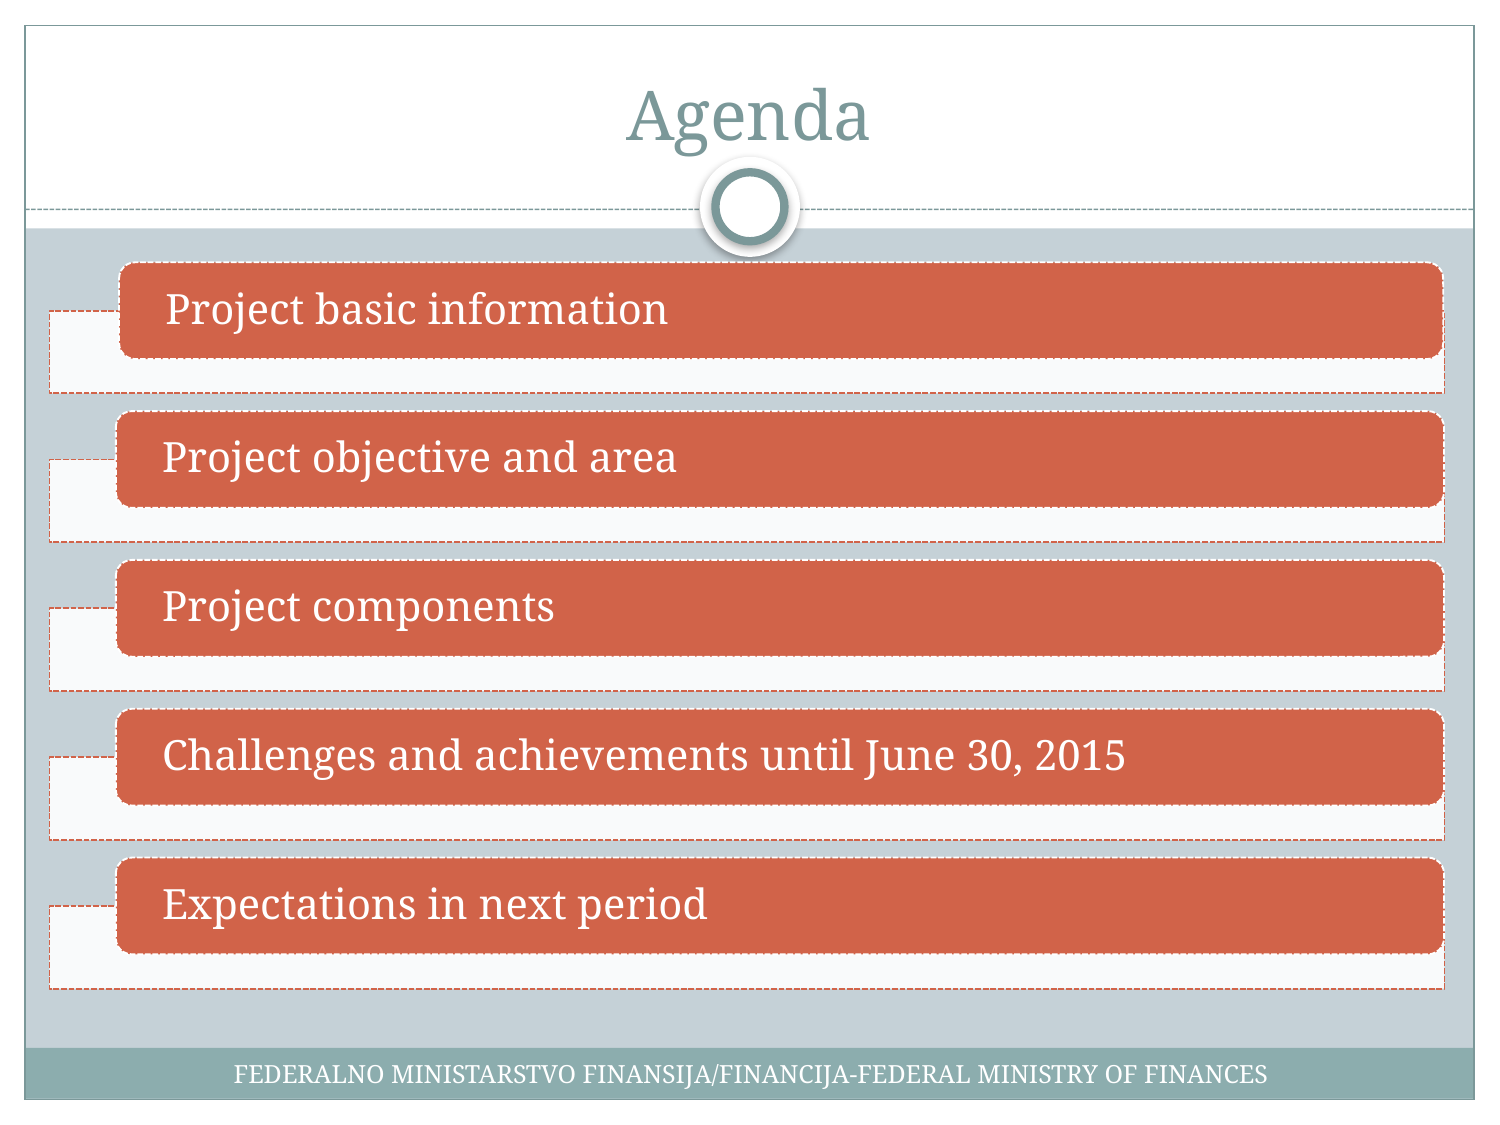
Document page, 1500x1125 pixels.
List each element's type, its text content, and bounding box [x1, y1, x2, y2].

title Agenda [49, 37, 1450, 162]
footer FEDERALNO MINISTARSTVO FINANSIJA/FINANCIJA-FEDERAL MINISTRY OF FINANCES [50, 1051, 1454, 1112]
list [49, 250, 1445, 1001]
